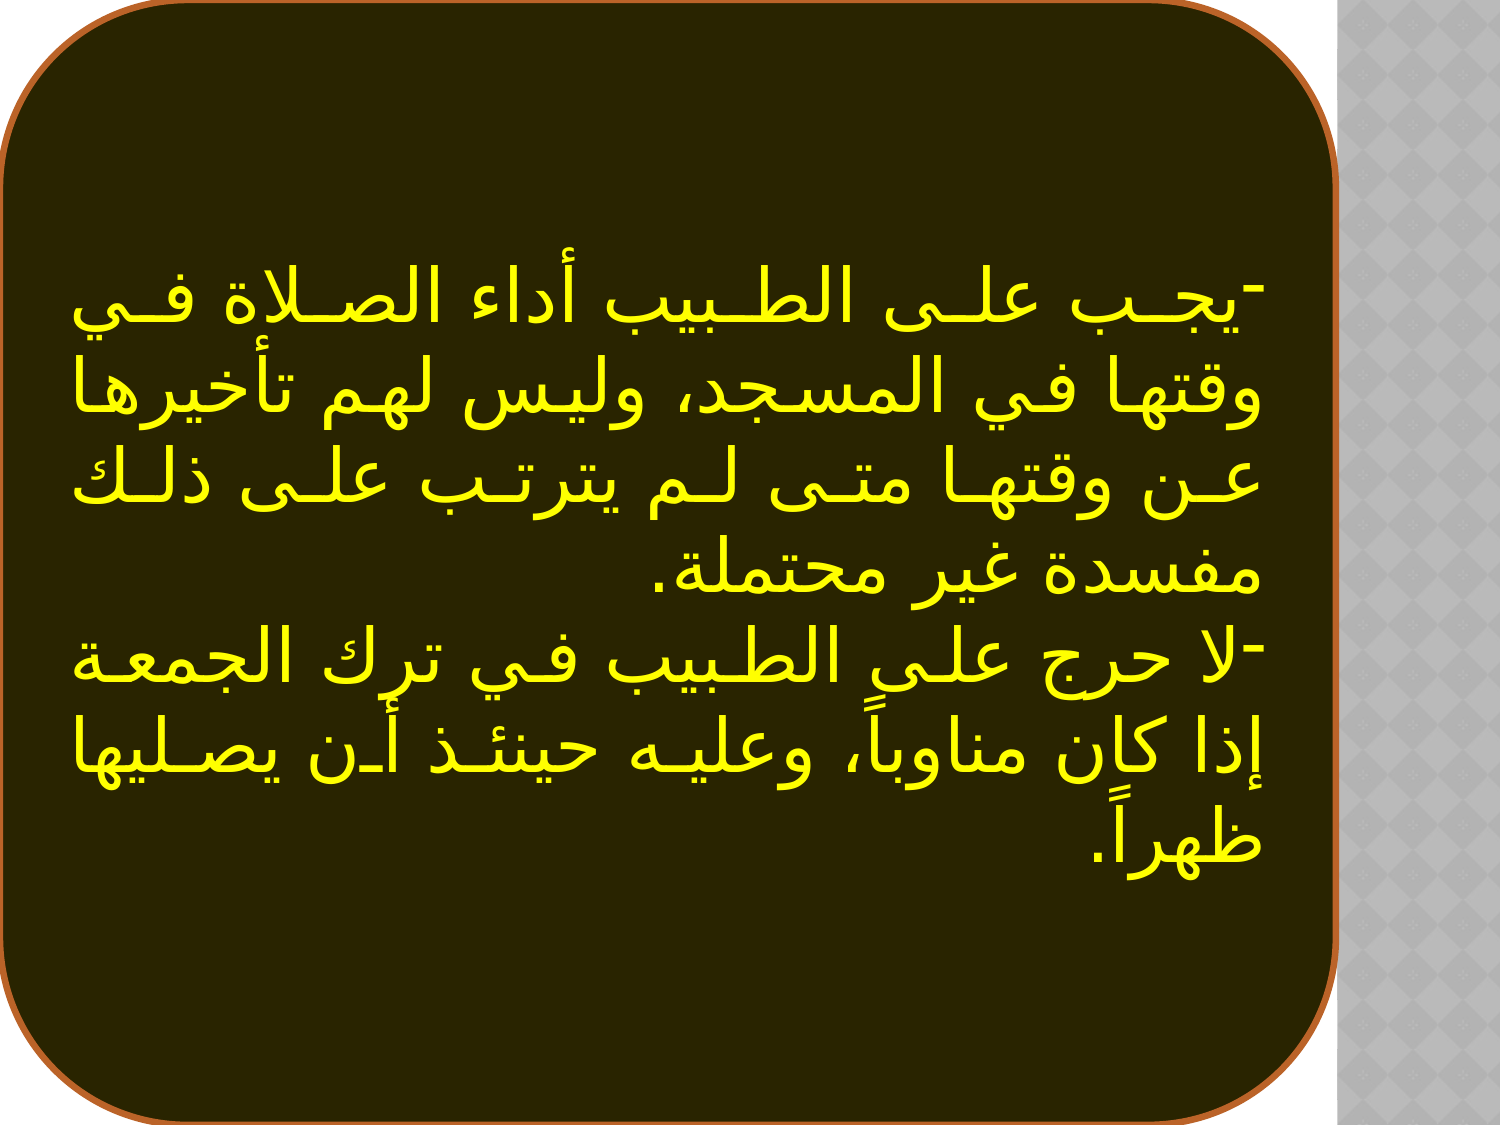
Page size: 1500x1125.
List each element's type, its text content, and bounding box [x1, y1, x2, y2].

text_box يجب على الطبيب أداء الصلاة في وقتها في المسجد، وليس لهم تأخيرها عن وقتها متى لم يترتب على ذلك مفسدة غير محتملة. لا حرج على الطبيب في ترك الجمعة إذا كان مناوباً، وعليه حينئذ أن يصليها ظهراً. [0, 0, 1340, 1125]
